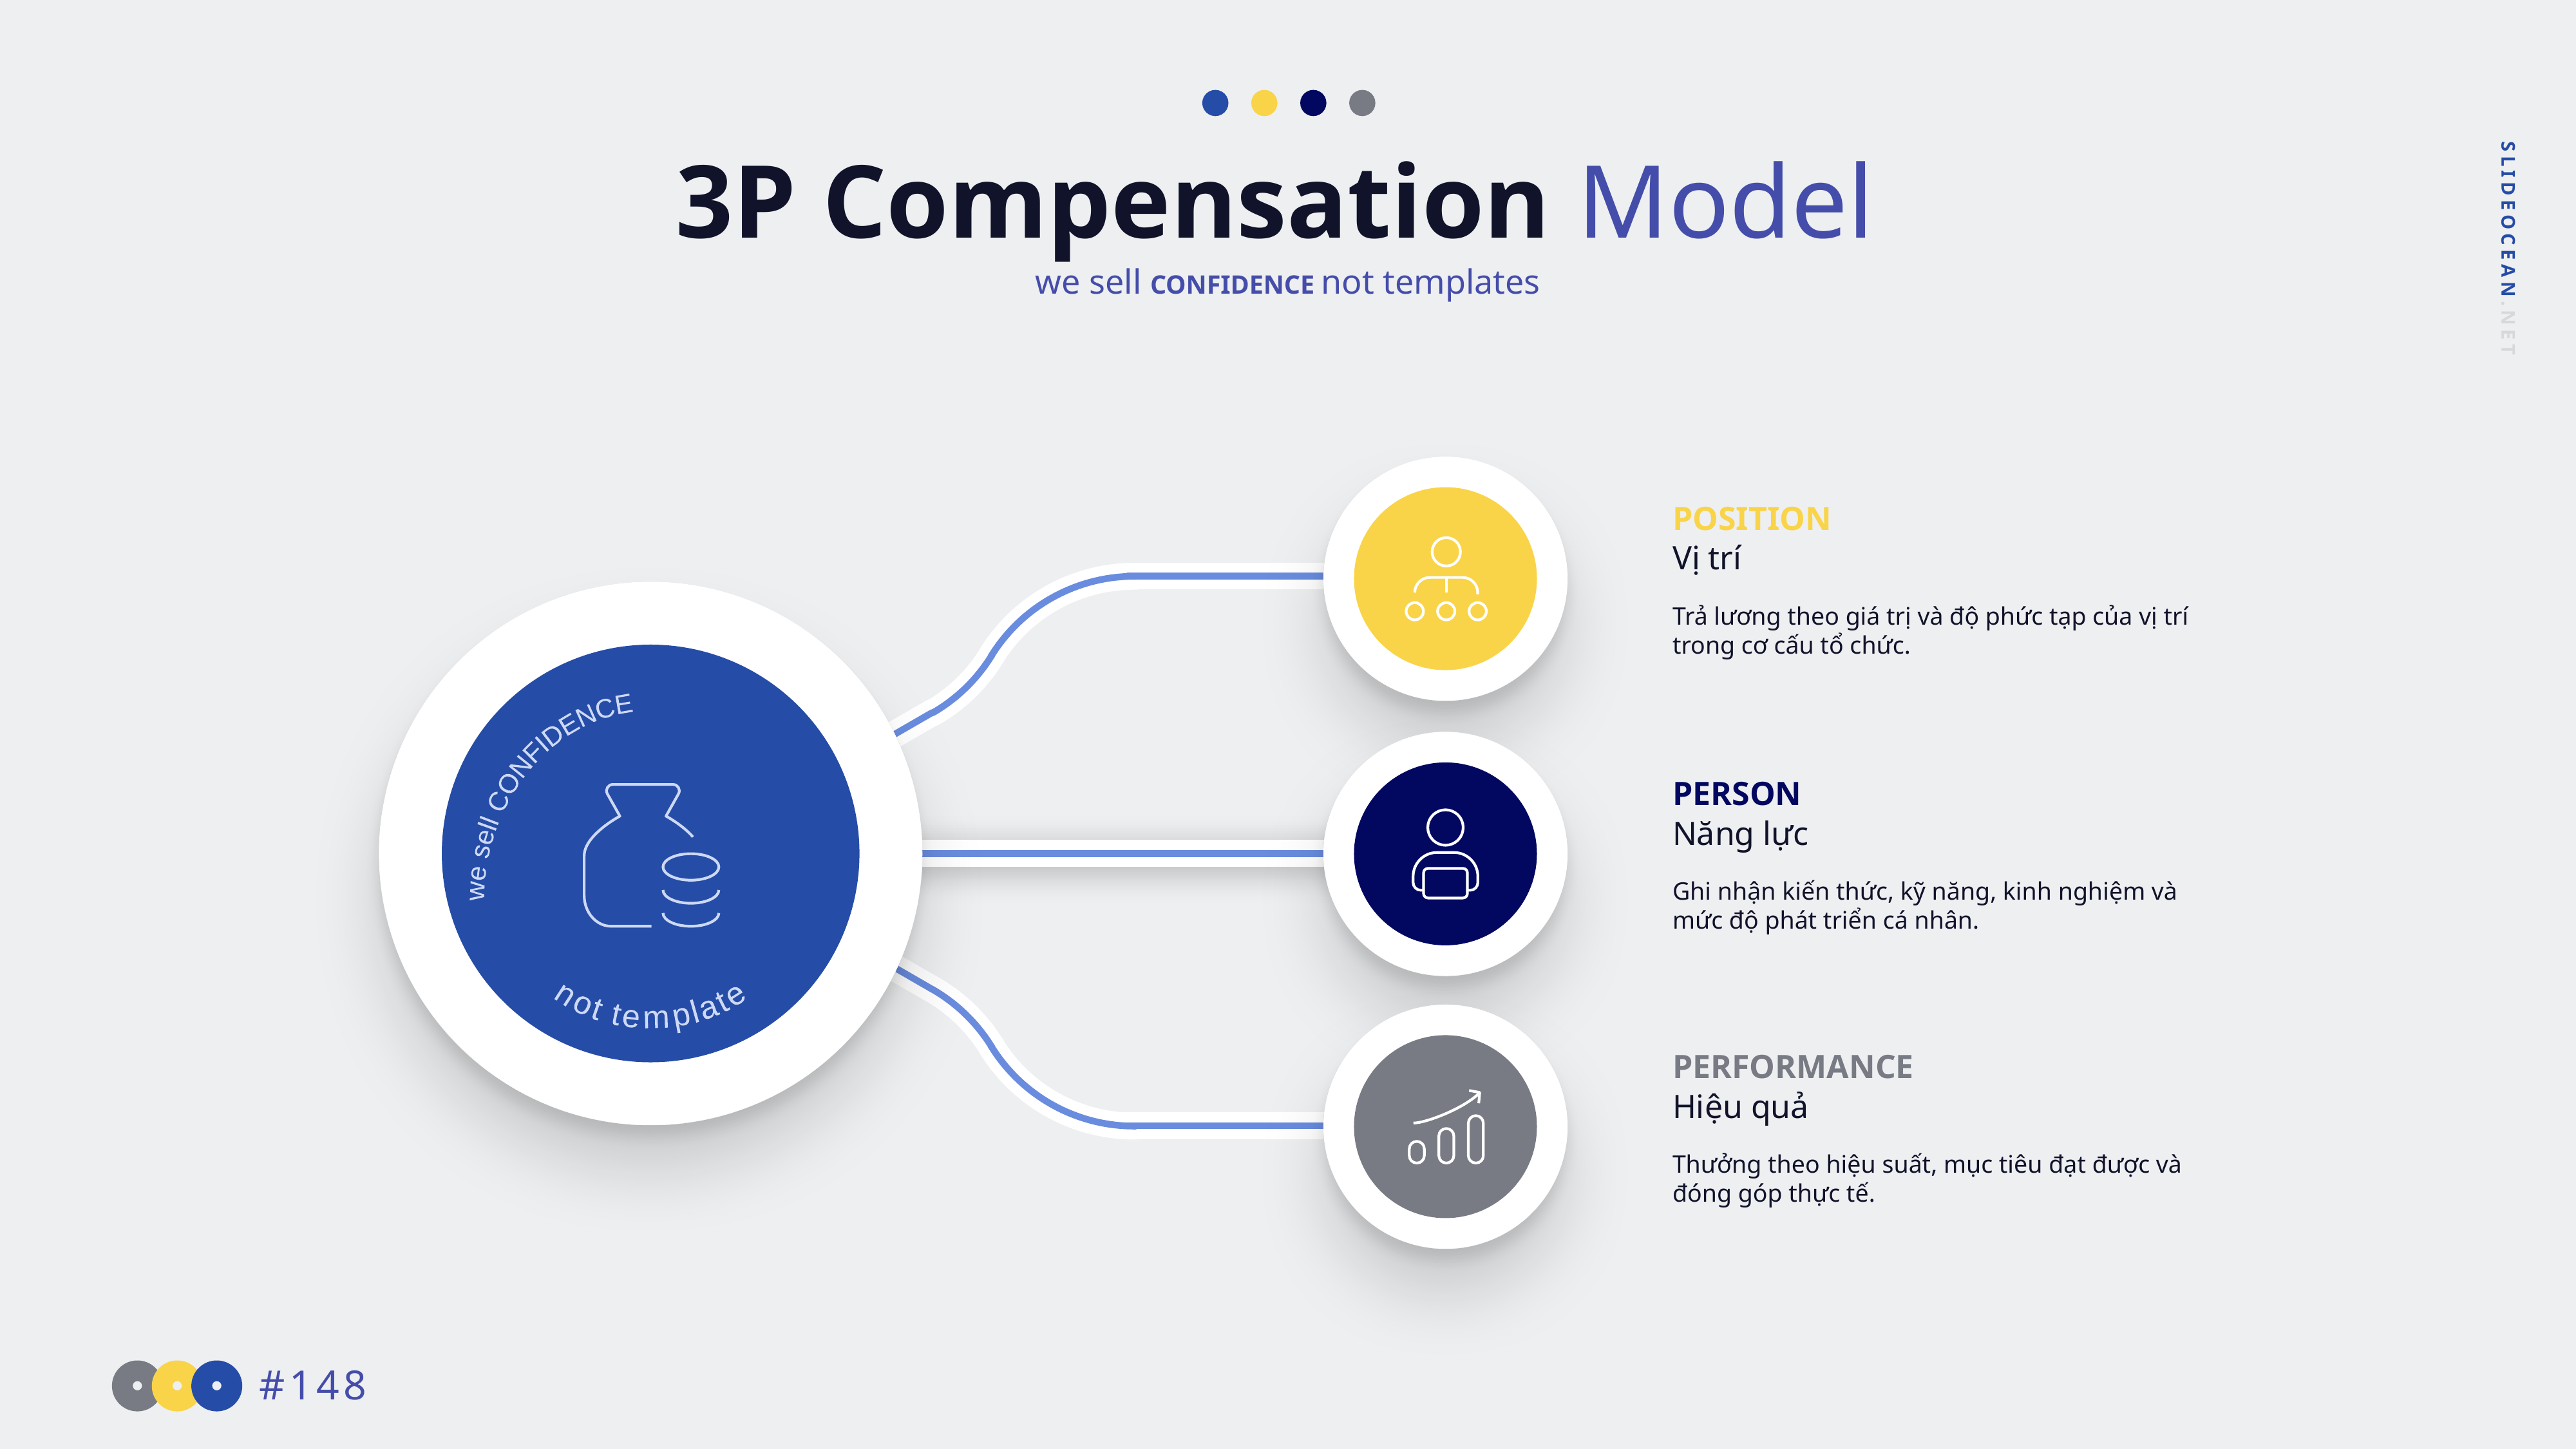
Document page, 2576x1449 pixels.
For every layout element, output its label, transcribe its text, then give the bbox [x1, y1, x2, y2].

text_box 3P Compensation Model [666, 132, 1910, 263]
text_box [1662, 1041, 2237, 1213]
text_box [1299, 89, 1328, 117]
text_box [1323, 1004, 1568, 1249]
text_box [1201, 89, 1230, 117]
text_box #148 [259, 1359, 1142, 1408]
text_box [1348, 89, 1377, 117]
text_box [679, 399, 1331, 789]
text_box [1250, 89, 1279, 117]
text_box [1662, 493, 2237, 665]
text_box we sell CONFIDENCE not templates [1026, 255, 1550, 306]
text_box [679, 854, 1331, 1304]
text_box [923, 789, 1323, 853]
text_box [378, 581, 923, 1126]
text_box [474, 701, 828, 1102]
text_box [1323, 731, 1568, 977]
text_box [1662, 768, 2237, 940]
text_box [1323, 456, 1568, 701]
